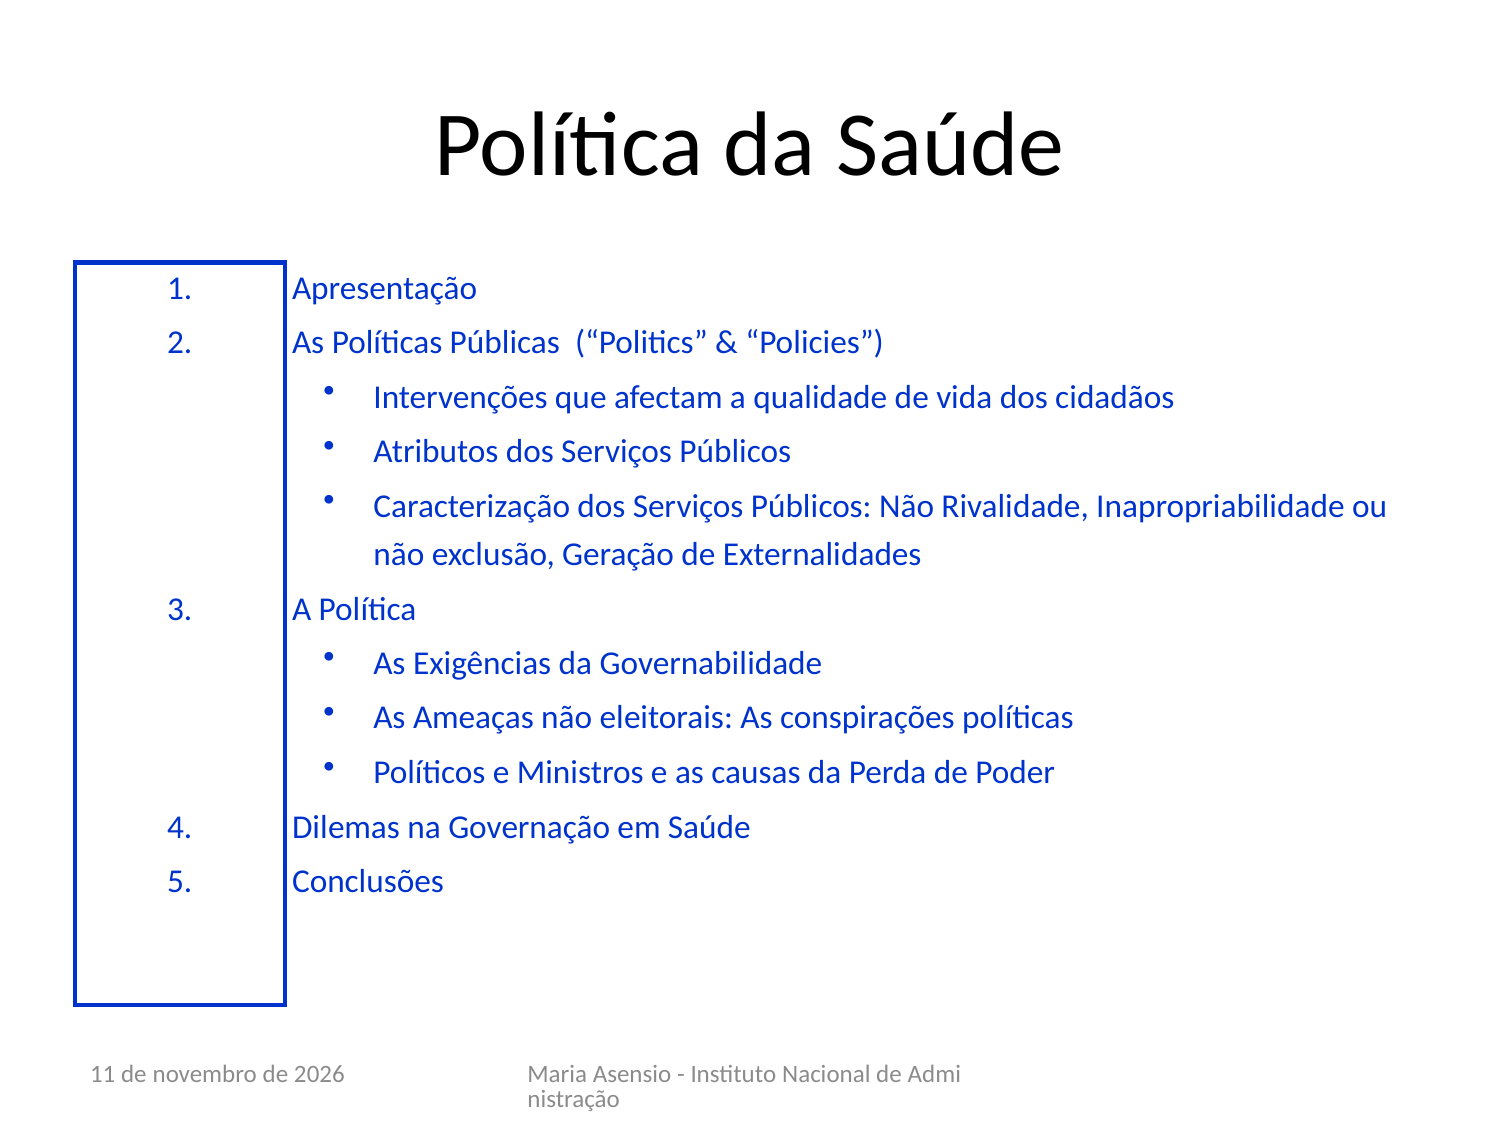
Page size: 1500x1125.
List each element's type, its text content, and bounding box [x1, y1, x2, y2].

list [74, 257, 1426, 1006]
slide_number 21 de Maio de 2010 [75, 1042, 425, 1103]
title Política da Saúde [75, 45, 1425, 233]
footer Maria Asensio - Instituto Nacional de Administração [512, 1042, 988, 1103]
